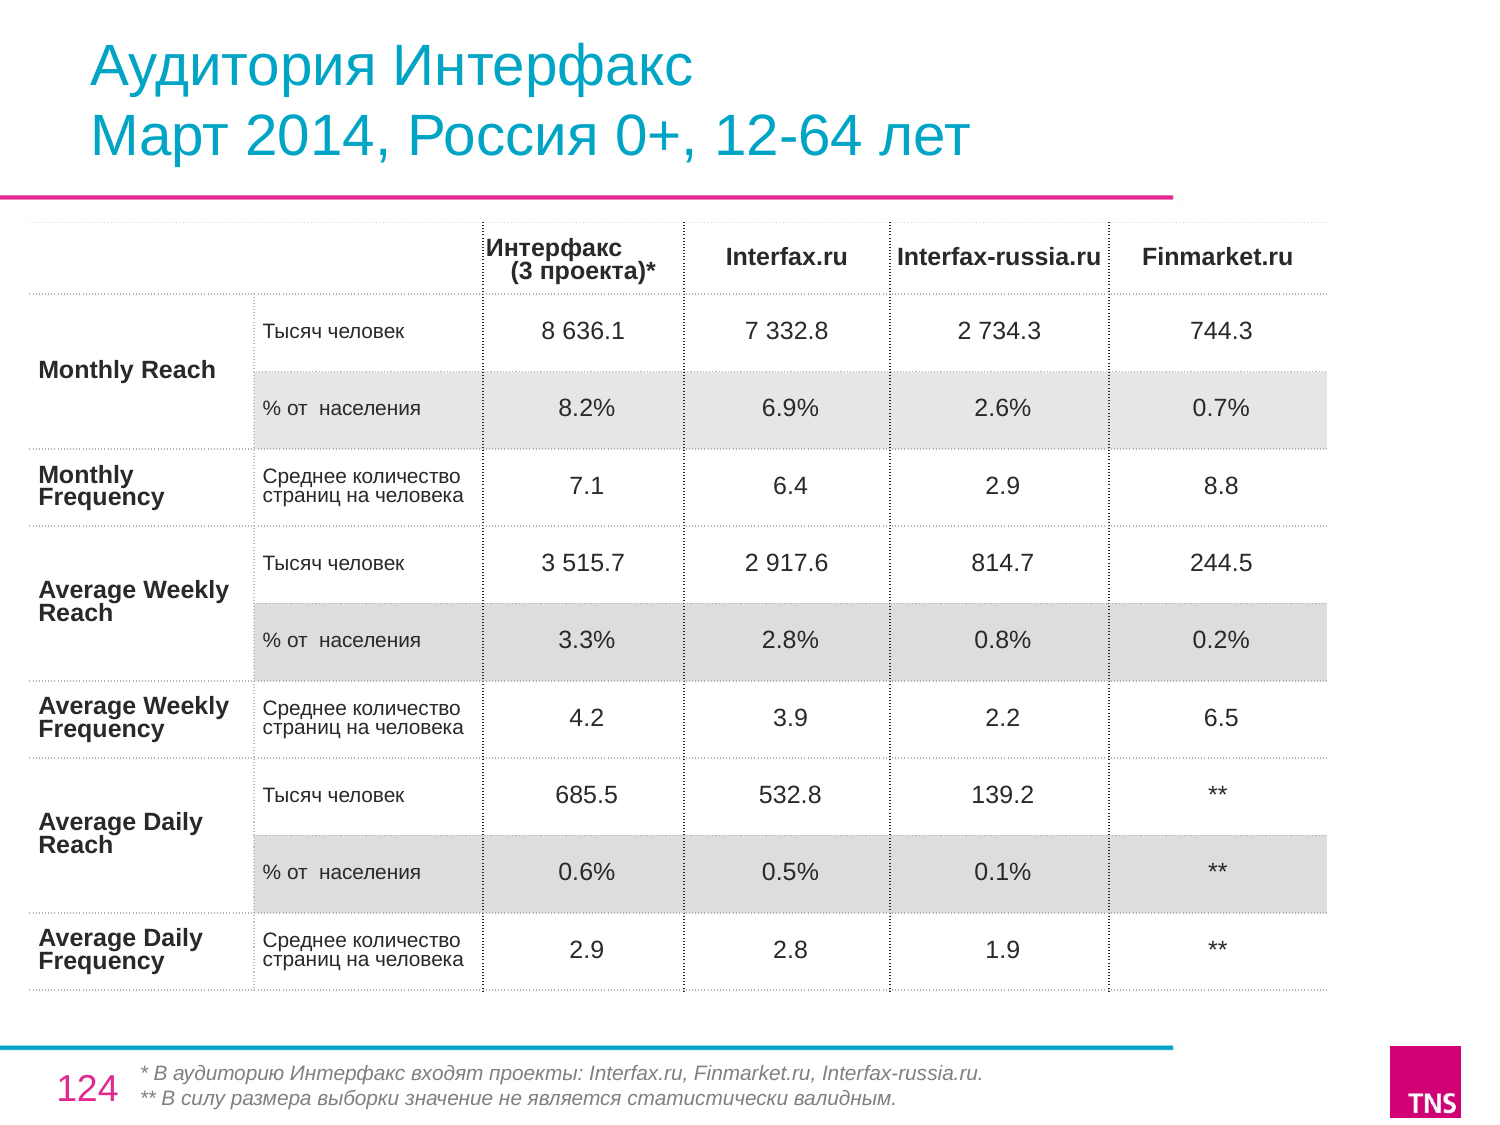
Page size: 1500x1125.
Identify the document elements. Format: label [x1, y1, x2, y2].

picture [0, 0, 1500, 1125]
text_box [124, 1052, 1463, 1117]
title [74, 8, 1476, 187]
table_cell [29, 294, 1327, 990]
table_header [29, 223, 1327, 294]
slide_number [40, 1055, 392, 1125]
